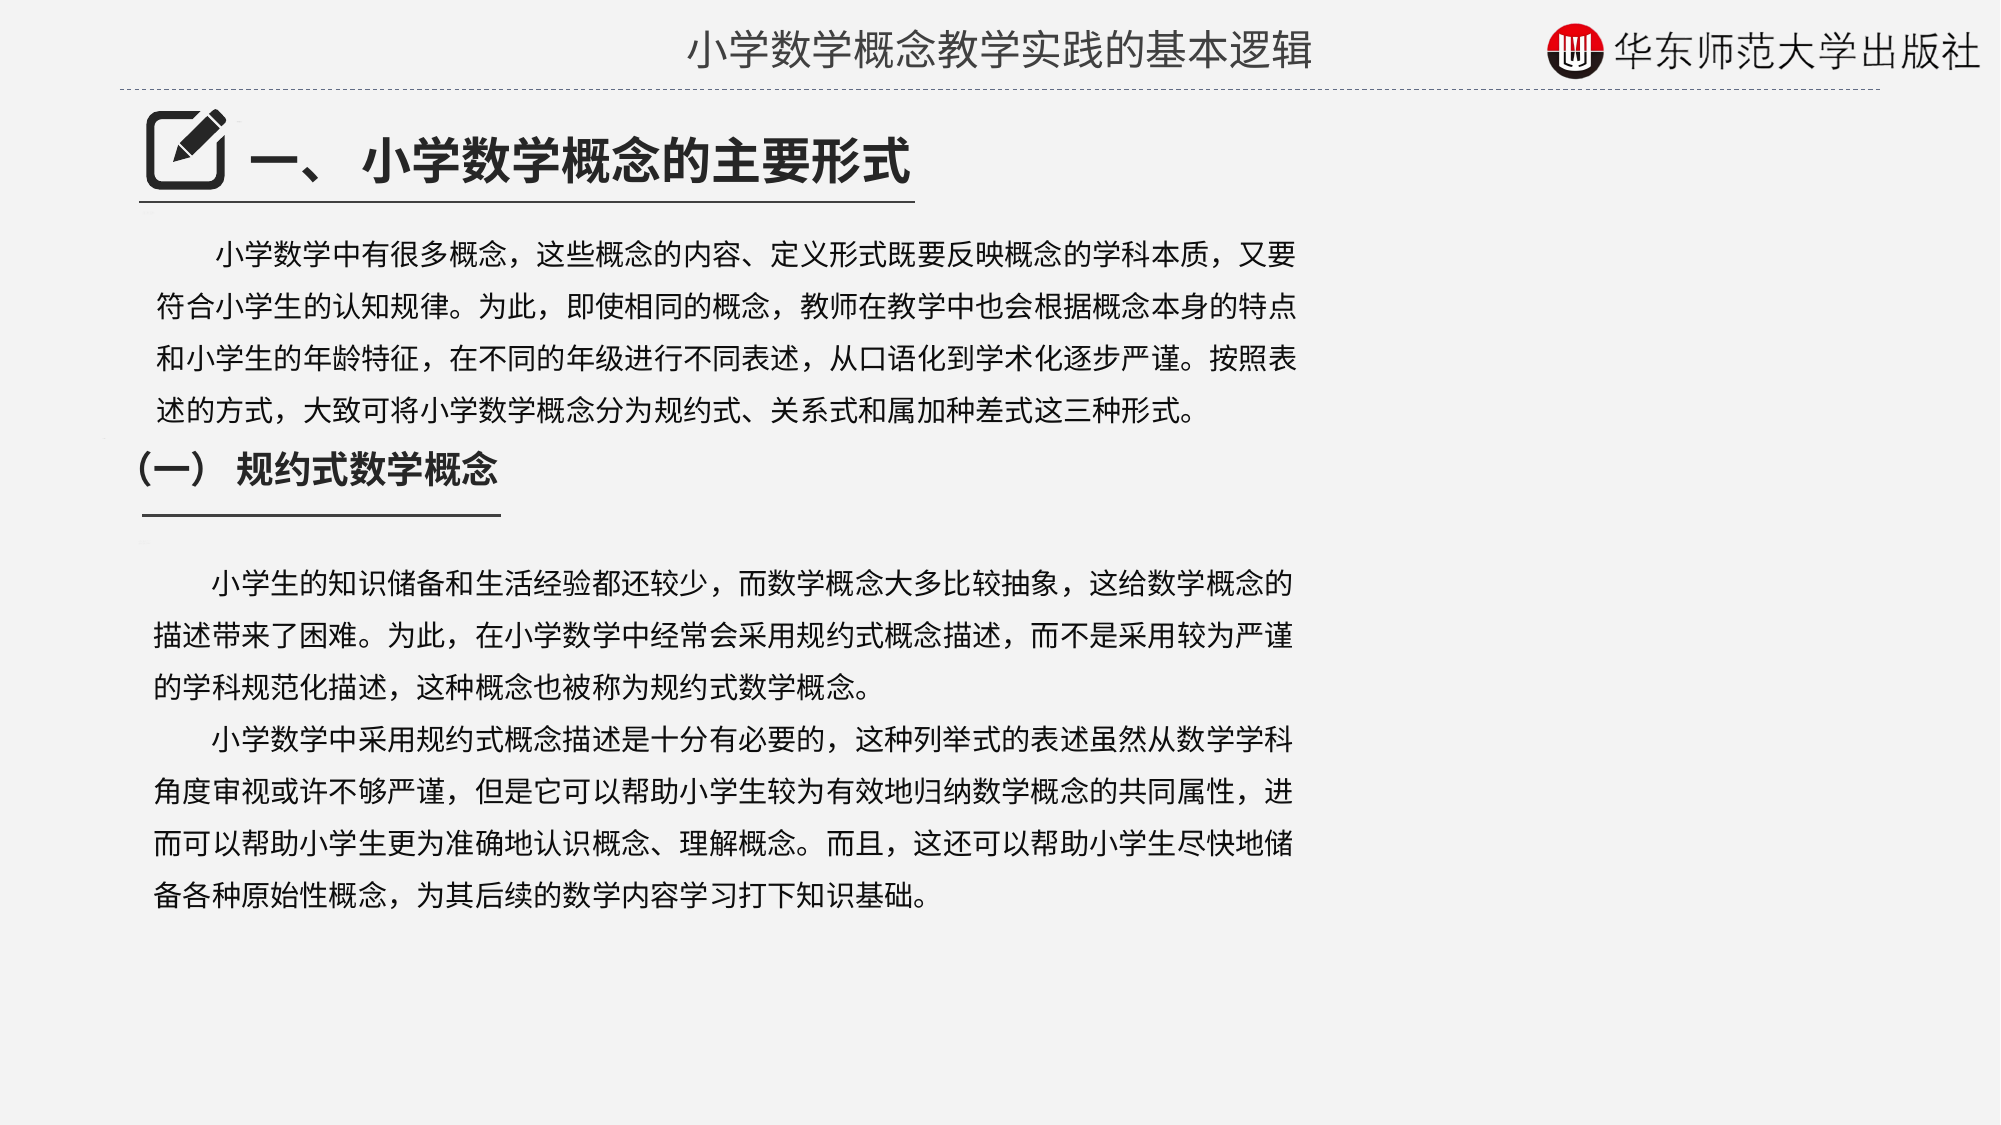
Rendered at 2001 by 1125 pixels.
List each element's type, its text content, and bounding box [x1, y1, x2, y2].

text_box （一） 规约式数学概念 [101, 438, 692, 498]
text_box 一、 小学数学概念的主要形式 [235, 121, 1147, 197]
text_box [208, 109, 227, 127]
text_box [1536, 13, 1989, 83]
text_box 小学数学概念教学实践的基本逻辑 [680, 23, 1320, 74]
text_box [146, 111, 225, 190]
text_box 小学数学中有很多概念，这些概念的内容、定义形式既要反映概念的学科本质，又要符合小学生的认知规律。为此，即使相同的概念，教师在教学中也会根据概念本身的特点和小学生的年龄特征，在不同的年级进行不同表述，从口语化到学术化逐步严谨。按照表述的方式，大致可将小学数学概念分为规约式、关系式和属加种差式这三种形式。 [142, 212, 1320, 436]
text_box 小学生的知识储备和生活经验都还较少，而数学概念大多比较抽象，这给数学概念的描述带来了困难。为此，在小学数学中经常会采用规约式概念描述，而不是采用较为严谨的学科规范化描述，这种概念也被称为规约式数学概念。 小学数学中采用规约式概念描述是十分有必要的，这种列举式的表述虽然从数学学科角度审视或许不够严谨，但是它可以帮助小学生较为有效地归纳数学概念的共同属性，进而可以帮助小学生更为准确地认识概念、理解概念。而且，这还可以帮助小学生尽快地储备各种原始性概念，为其后续的数学内容学习打下知识基础。 [138, 540, 1320, 920]
